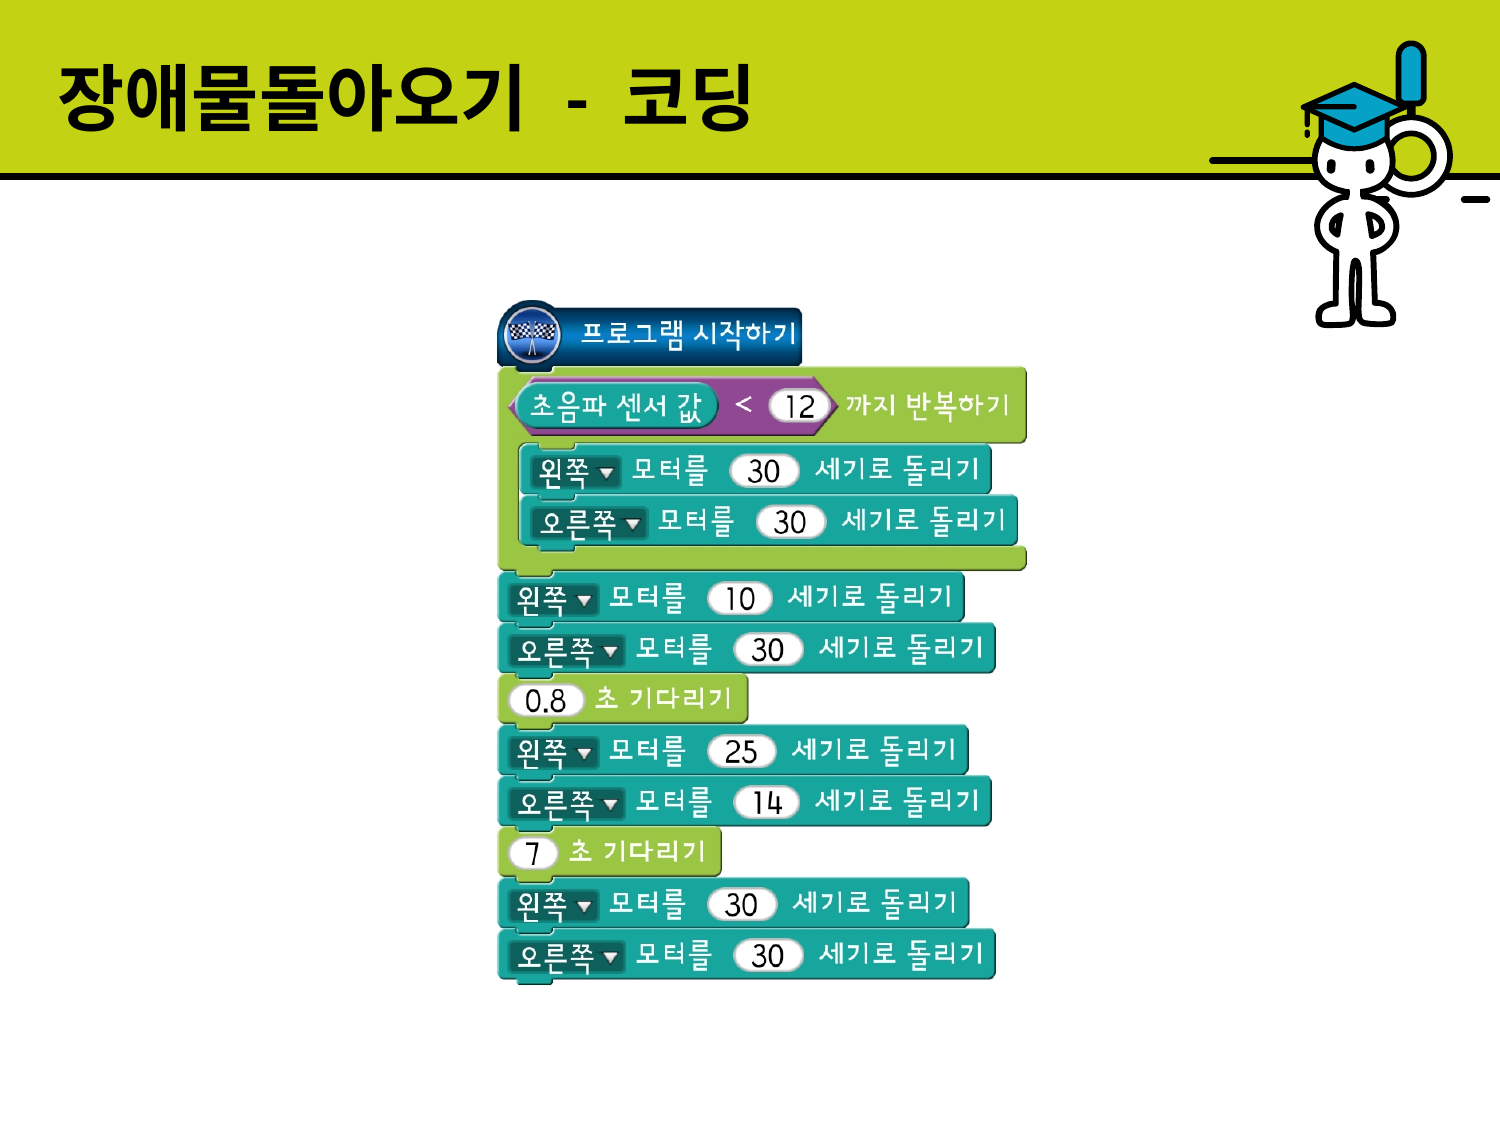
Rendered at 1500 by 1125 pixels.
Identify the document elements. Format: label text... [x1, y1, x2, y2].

list 장애물돌아오기 - 코딩 [57, 52, 1254, 690]
picture [468, 280, 1067, 999]
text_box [1300, 81, 1408, 329]
